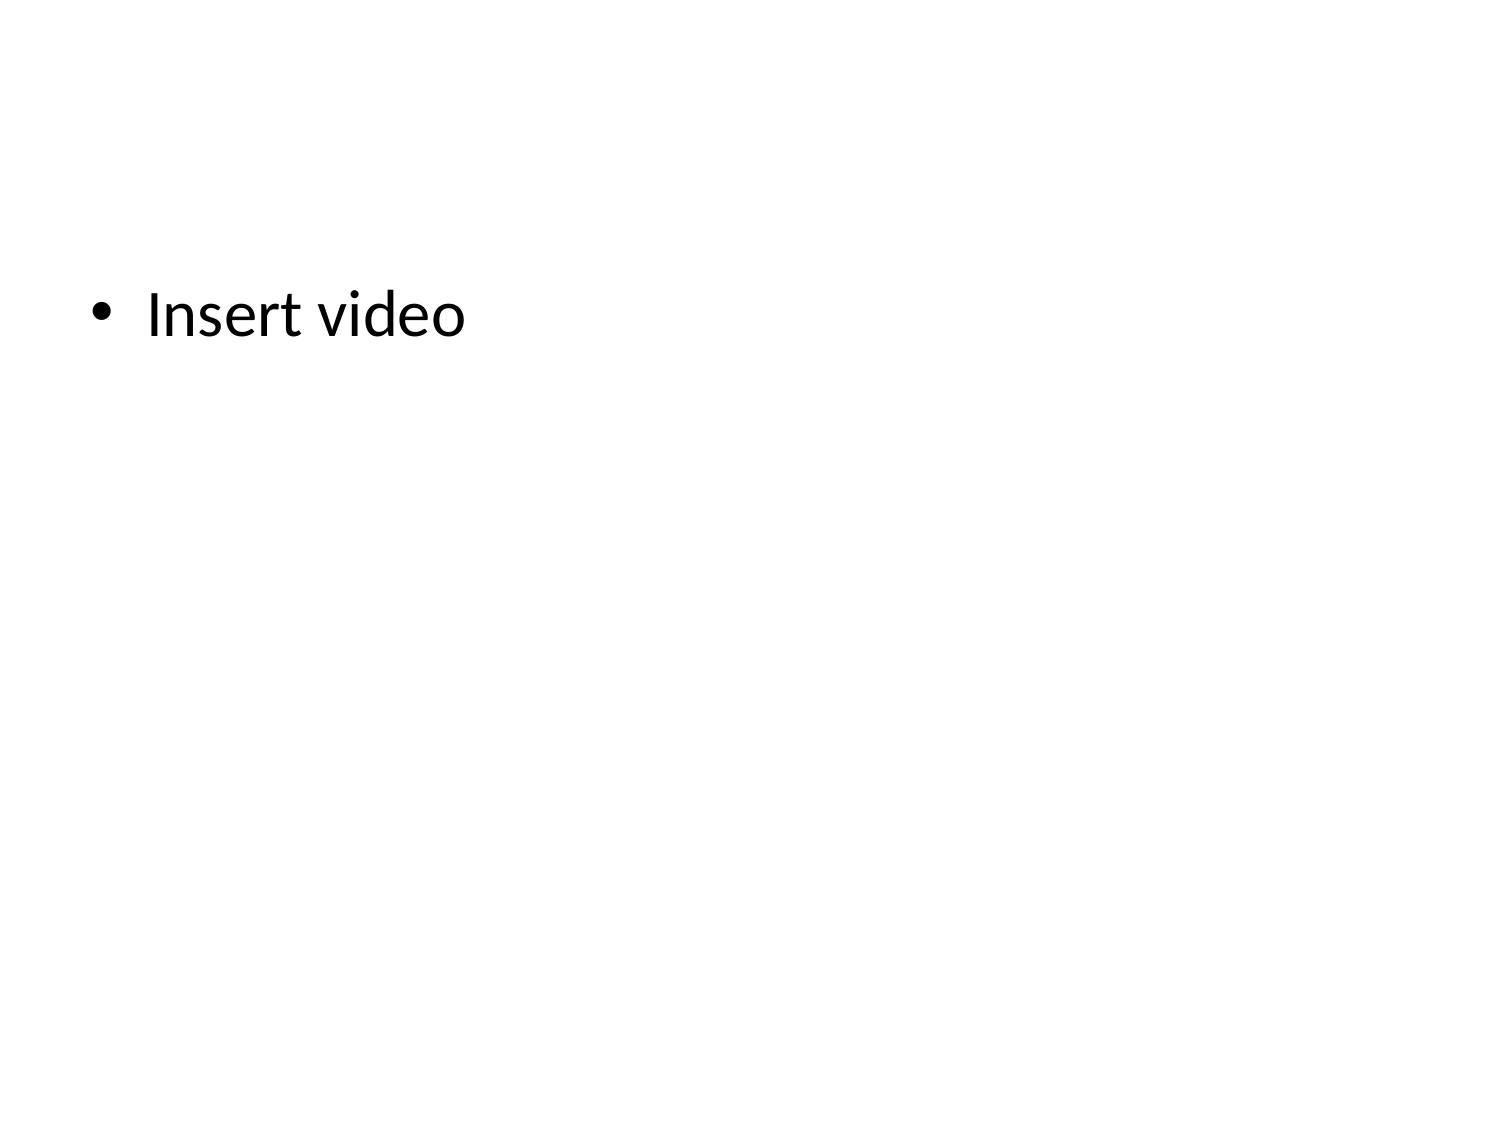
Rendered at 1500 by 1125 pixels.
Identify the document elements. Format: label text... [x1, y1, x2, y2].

list Insert video [75, 262, 1425, 1005]
